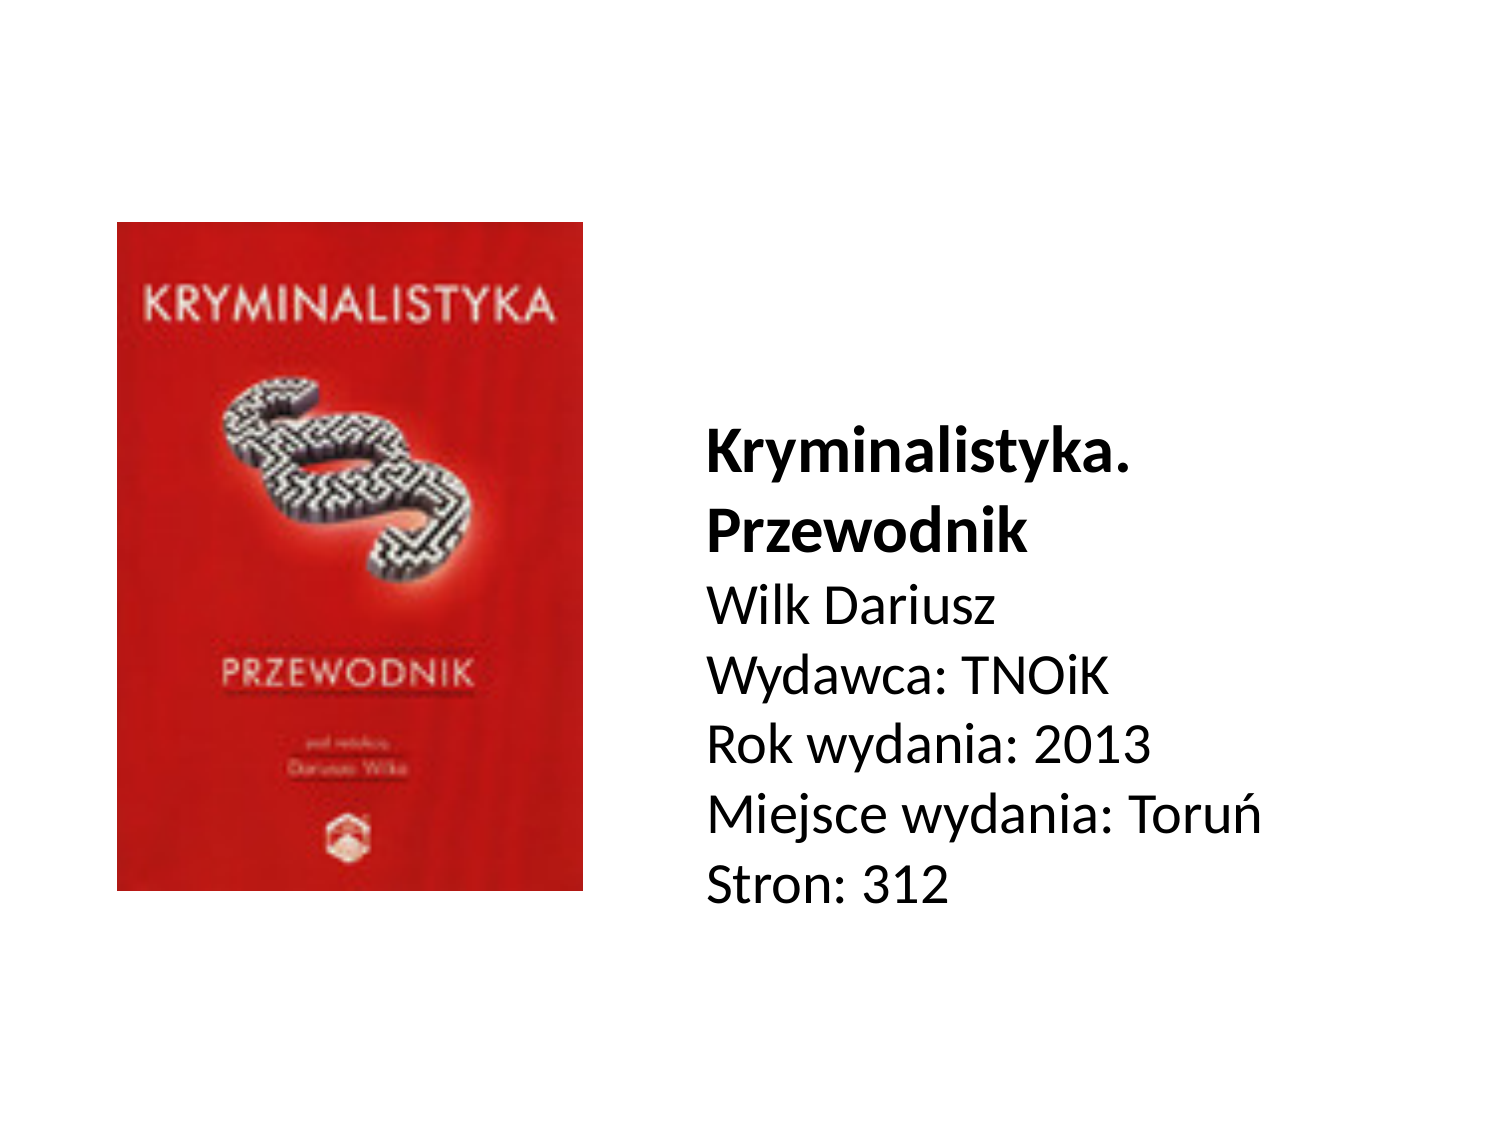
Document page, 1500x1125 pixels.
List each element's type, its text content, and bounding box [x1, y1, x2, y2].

picture [116, 222, 583, 891]
text_box Kryminalistyka. Przewodnik Wilk Dariusz Wydawca: TNOiK Rok wydania: 2013 Miejsce wydania: Toruń Stron: 312 [691, 398, 1442, 923]
